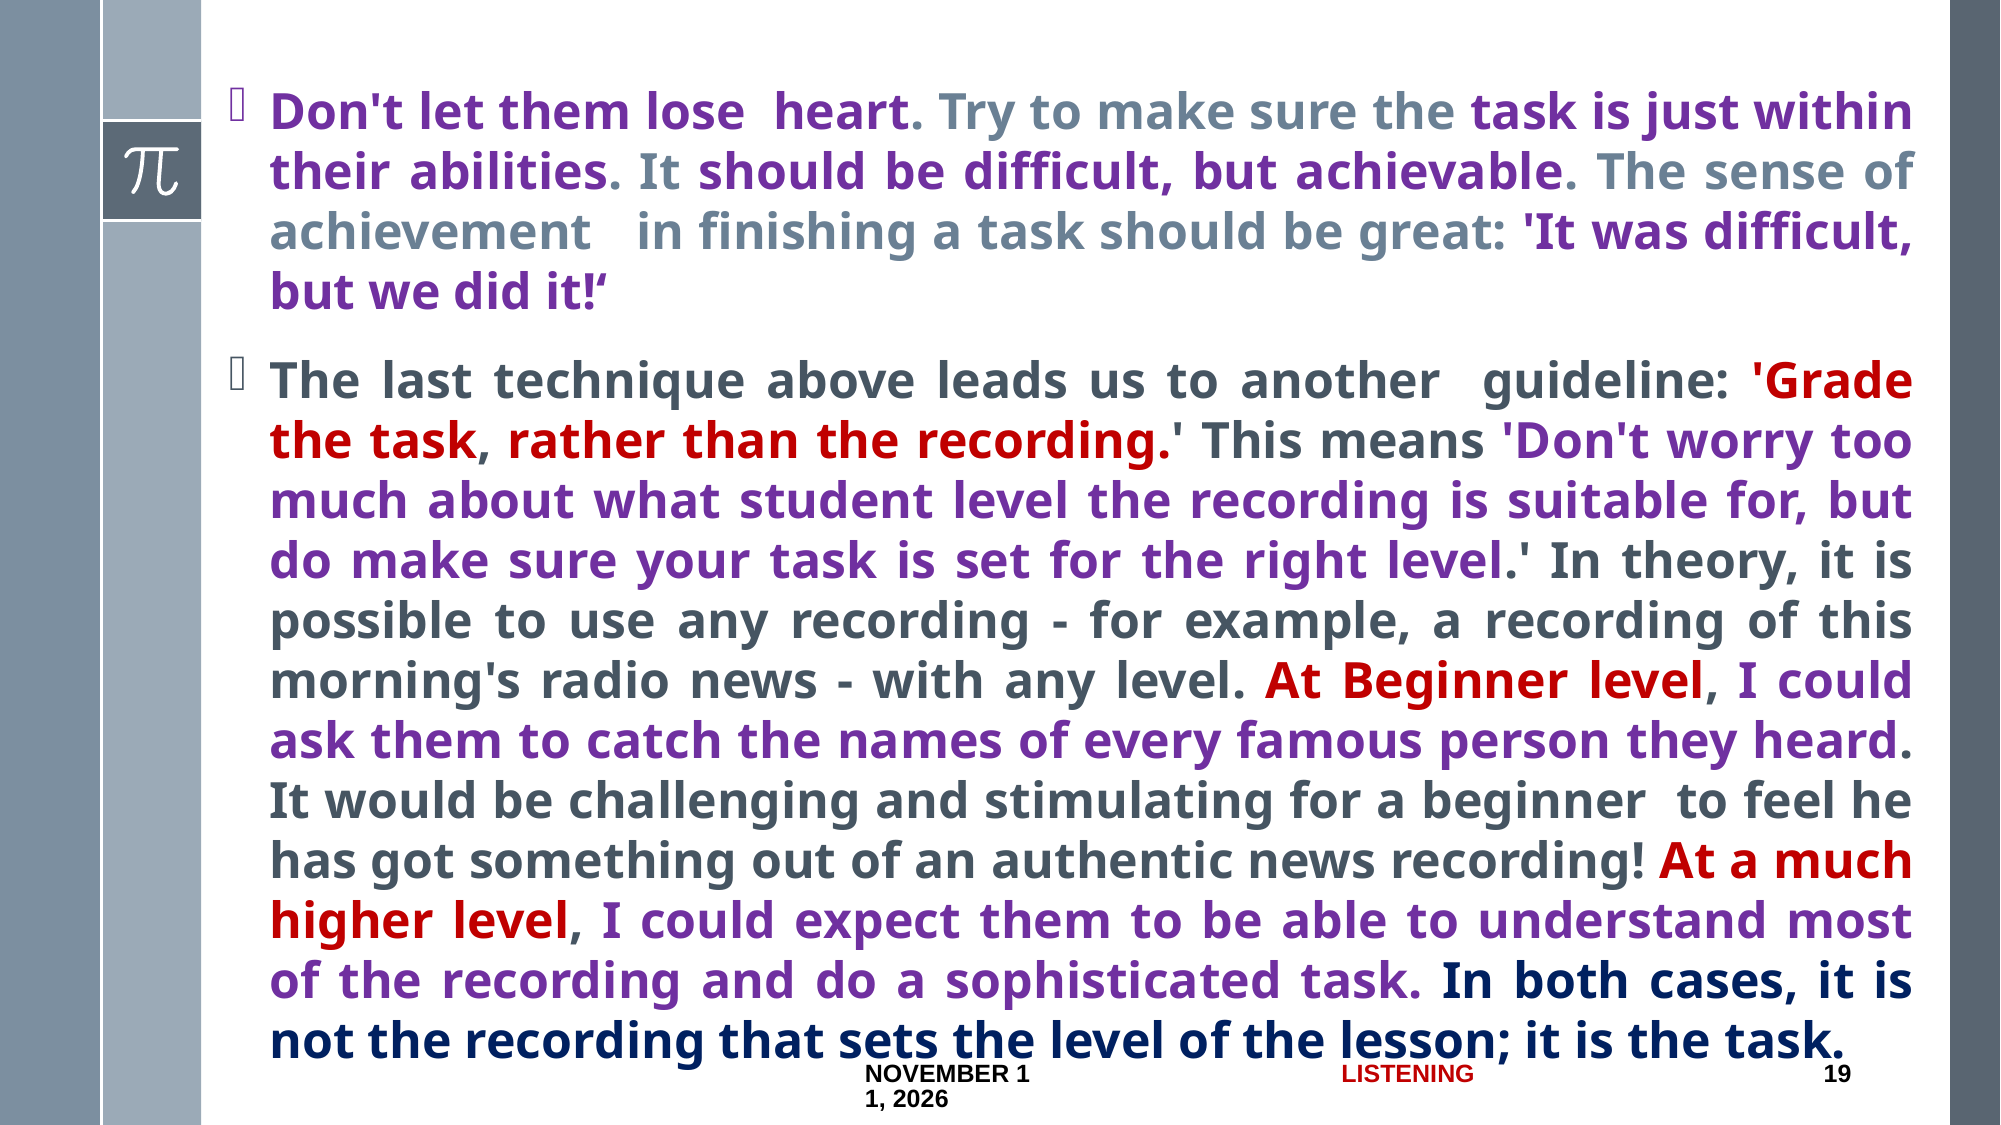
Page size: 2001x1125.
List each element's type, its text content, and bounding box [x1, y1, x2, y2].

footer Listening [1082, 1042, 1735, 1103]
list Don't let them lose heart. Try to make sure the task is just within their abilities. It should be difficult, but achievable. The sense of achievement in finishing a task should be great: 'It was difficult, but we did it!‘ The last technique above leads us to another guideline: 'Grade the task, rather than the recording.' This means 'Don't worry too much about what student level the recording is suitable for, but do make sure your task is set for the right level.' In theory, it is possible to use any recording - for example, a recording of this morning's radio news - with any level. At Beginner level, I could ask them to catch the names of every famous person they heard. It would be challenging and stimulating for a beginner to feel he has got something out of an authentic news recording! At a much higher level, I could expect them to be able to understand most of the recording and do a sophisticated task. In both cases, it is not the recording that sets the level of the lesson; it is the task. [213, 72, 1930, 1043]
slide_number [849, 1042, 1050, 1103]
slide_number 19 [1766, 1042, 1867, 1103]
